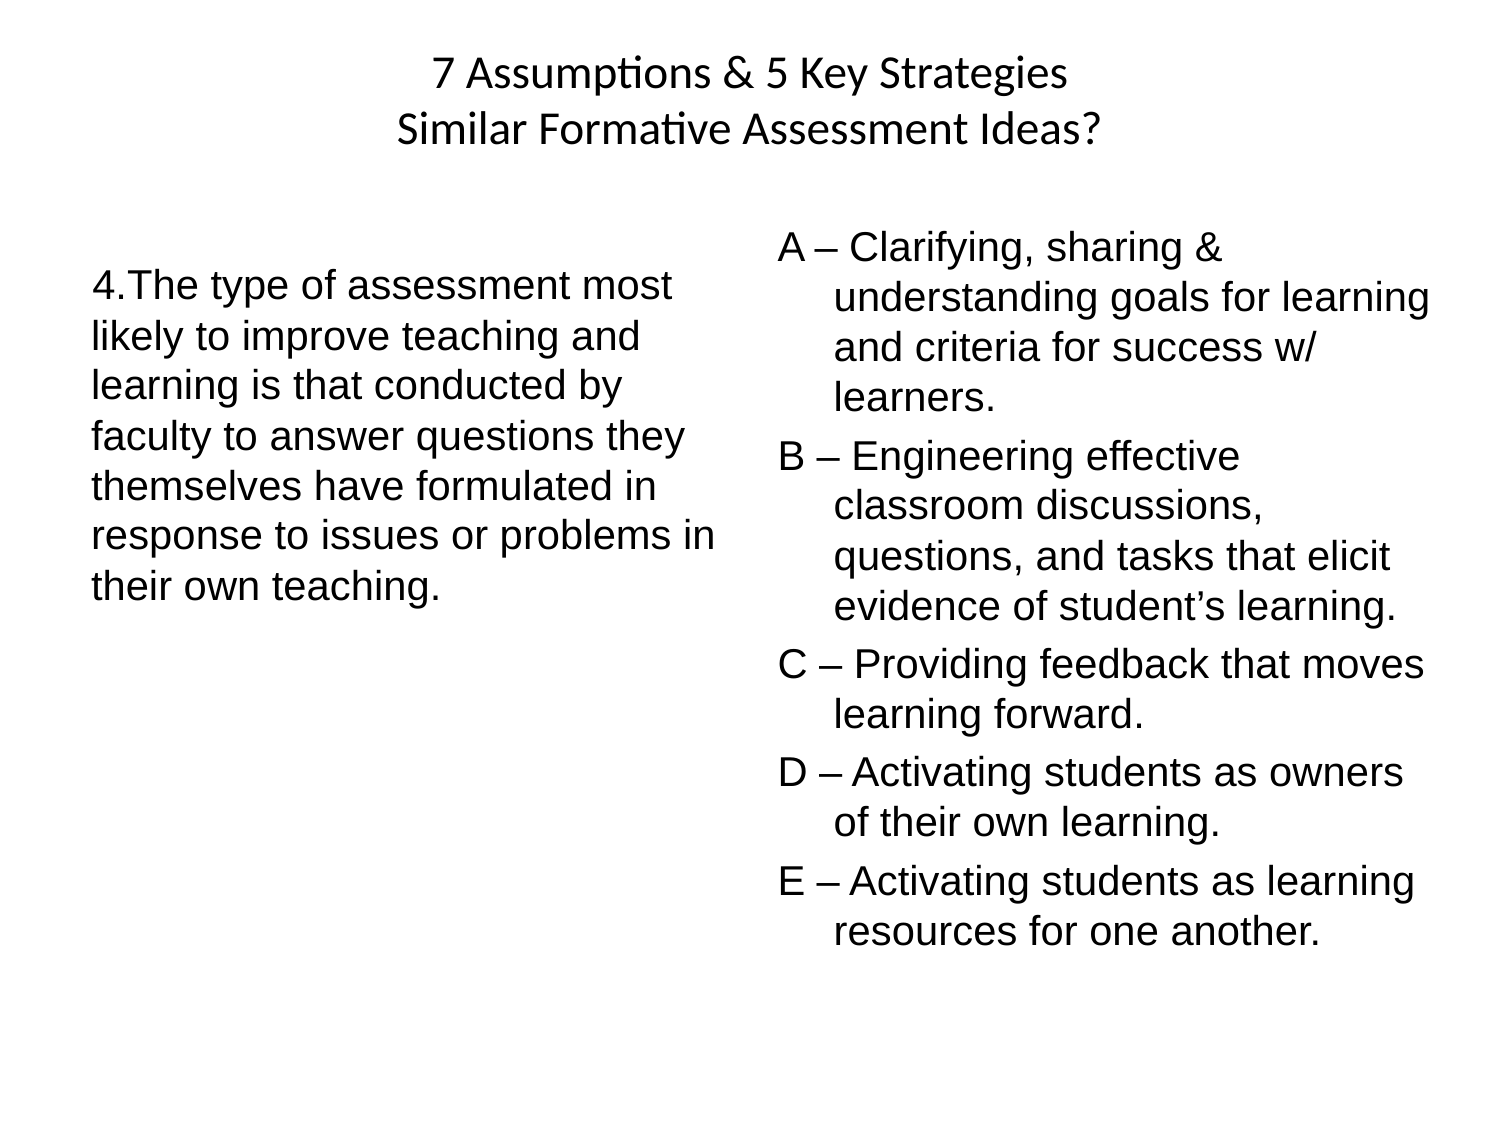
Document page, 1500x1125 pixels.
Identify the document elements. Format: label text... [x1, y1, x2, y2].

list A – Clarifying, sharing & understanding goals for learning and criteria for success w/ learners. B – Engineering effective classroom discussions, questions, and tasks that elicit evidence of student’s learning. C – Providing feedback that moves learning forward. D – Activating students as owners of their own learning. E – Activating students as learning resources for one another. [762, 212, 1450, 1013]
title 7 Assumptions & 5 Key Strategies Similar Formative Assessment Ideas? [75, 32, 1425, 163]
list The type of assessment most likely to improve teaching and learning is that conducted by faculty to answer questions they themselves have formulated in response to issues or problems in their own teaching. [75, 212, 738, 1038]
